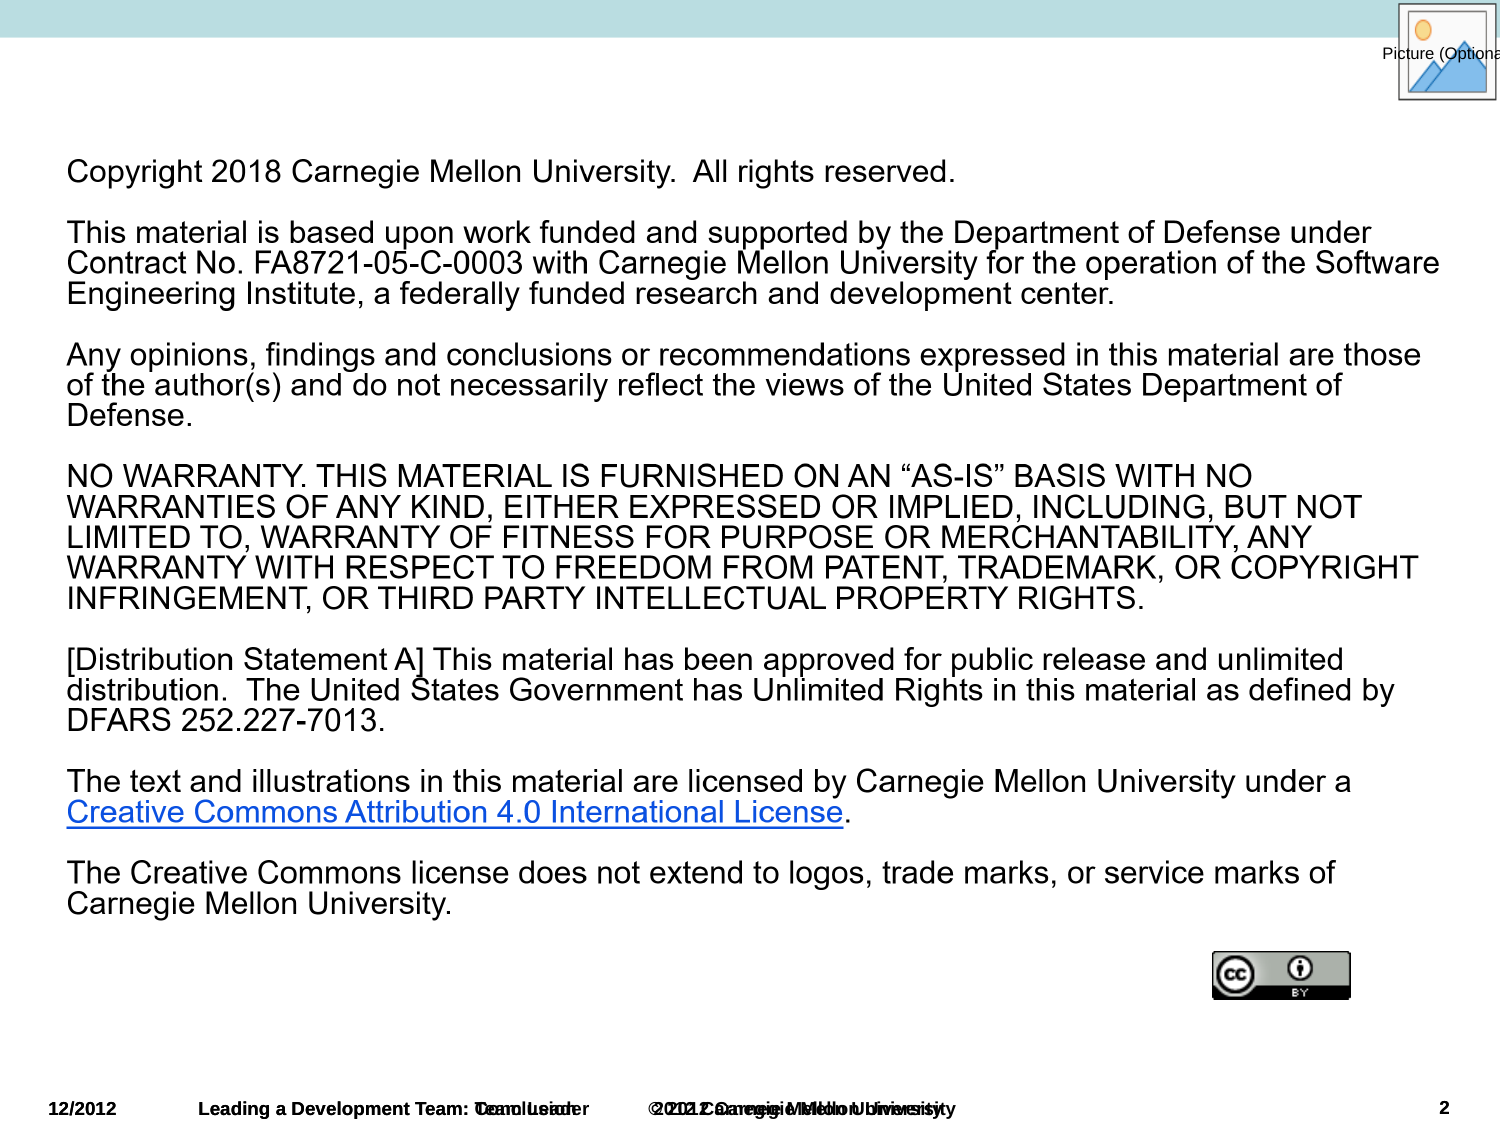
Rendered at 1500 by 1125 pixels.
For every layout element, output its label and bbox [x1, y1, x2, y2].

picture [1394, 0, 1500, 106]
picture [54, 155, 1471, 929]
picture [1212, 951, 1351, 1001]
text_box [0, 0, 1392, 91]
